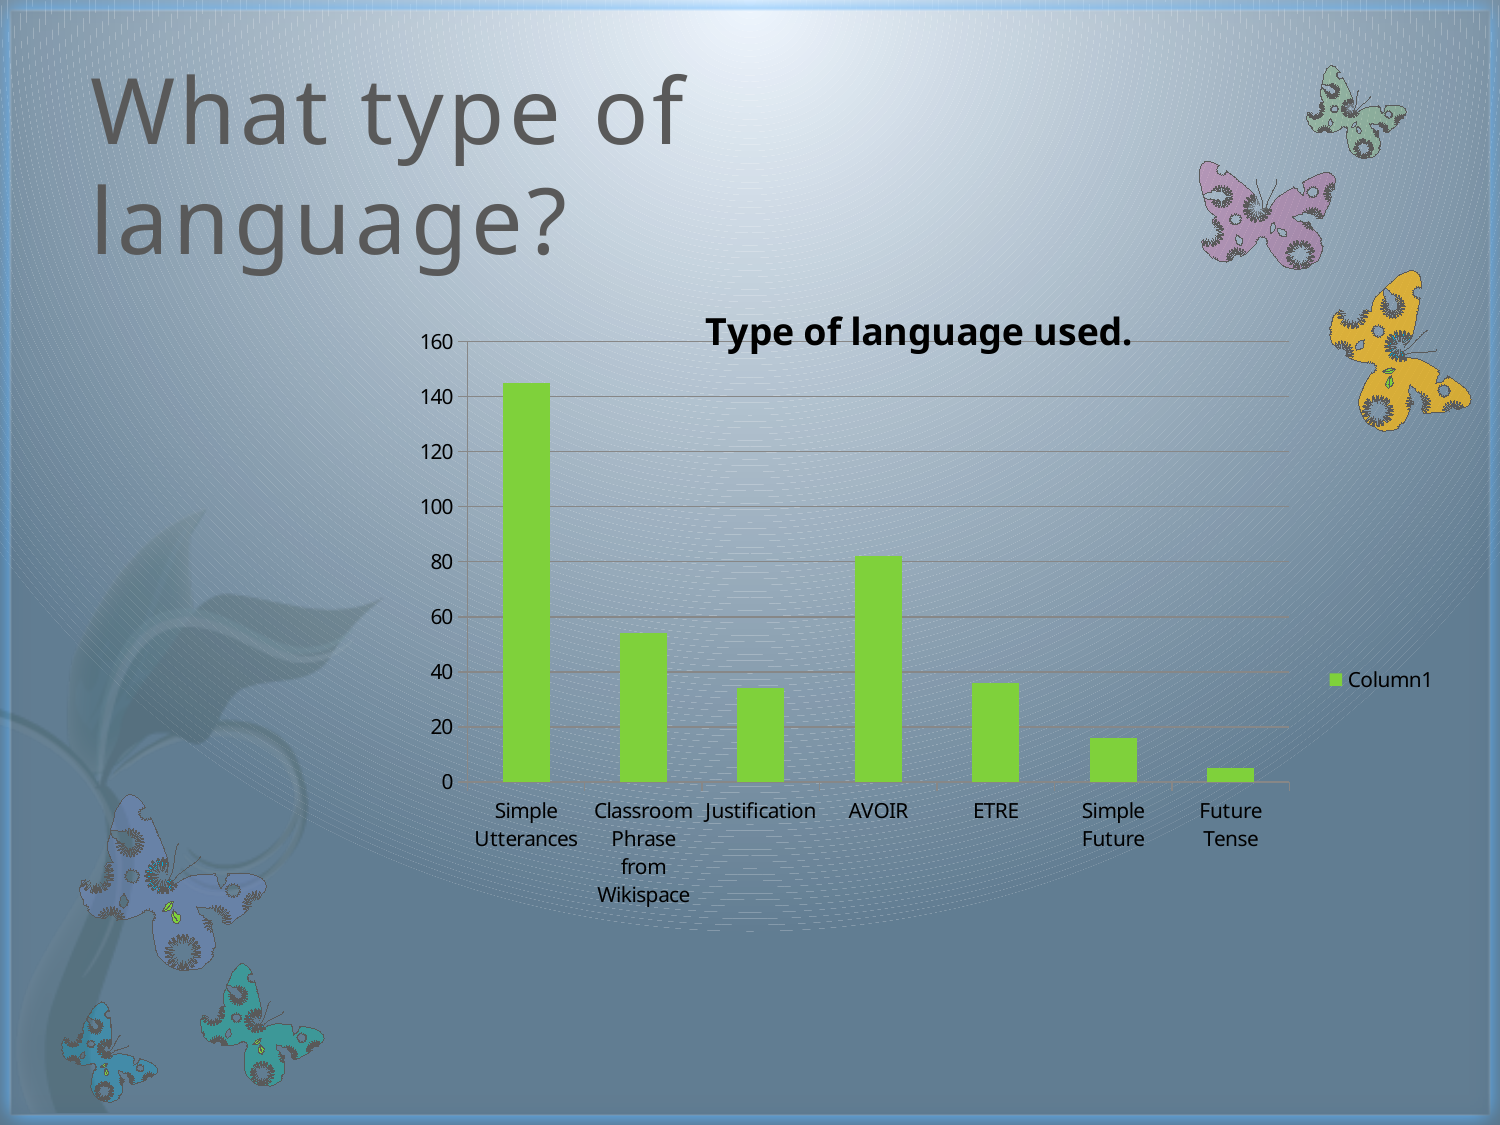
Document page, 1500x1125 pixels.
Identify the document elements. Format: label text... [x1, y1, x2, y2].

title What type of language? [75, 24, 1200, 300]
chart [386, 269, 1452, 1091]
picture [0, 474, 402, 1113]
